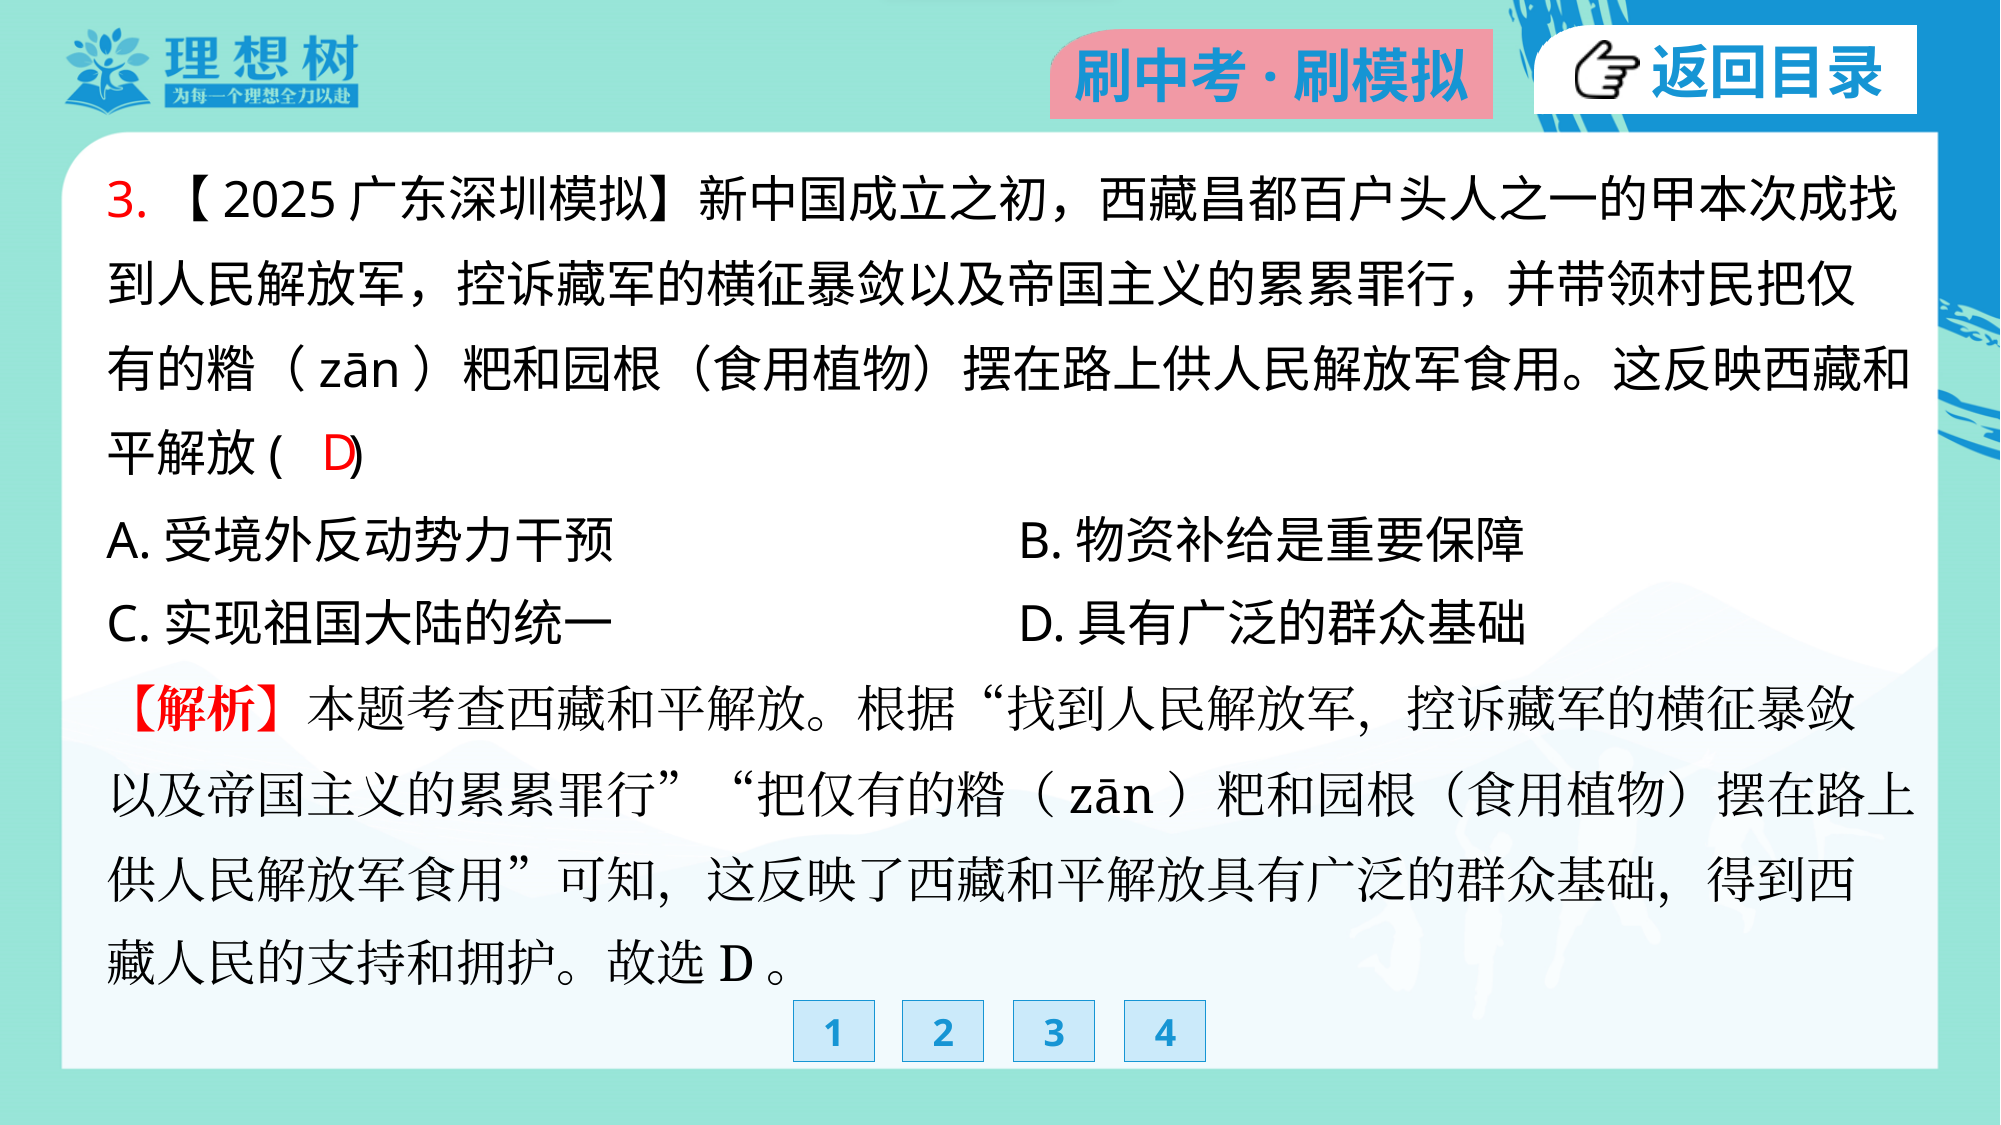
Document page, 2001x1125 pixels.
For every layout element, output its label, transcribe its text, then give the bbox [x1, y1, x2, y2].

text_box 【解析】本题考查西藏和平解放。根据“找到人民解放军，控诉藏军的横征暴敛 以及帝国主义的累累罪行”“把仅有的糌（zān）粑和园根（食用植物）摆在路上 供人民解放军食用”可知，这反映了西藏和平解放具有广泛的群众基础，得到西 藏人民的支持和拥护。故选D。 [106, 652, 1895, 984]
text_box A.受境外反动势力干预 B.物资补给是重要保障 C.实现祖国大陆的统一 D.具有广泛的群众基础 [106, 482, 1895, 643]
text_box 3.【2025广东深圳模拟】新中国成立之初，西藏昌都百户头人之一的甲本次成找 到人民解放军，控诉藏军的横征暴敛以及帝国主义的累累罪行，并带领村民把仅 有的糌（zān）粑和园根（食用植物）摆在路上供人民解放军食用。这反映西藏和 平解放( ) [106, 141, 1895, 473]
text_box D [309, 396, 371, 472]
picture [0, 0, 2000, 1125]
